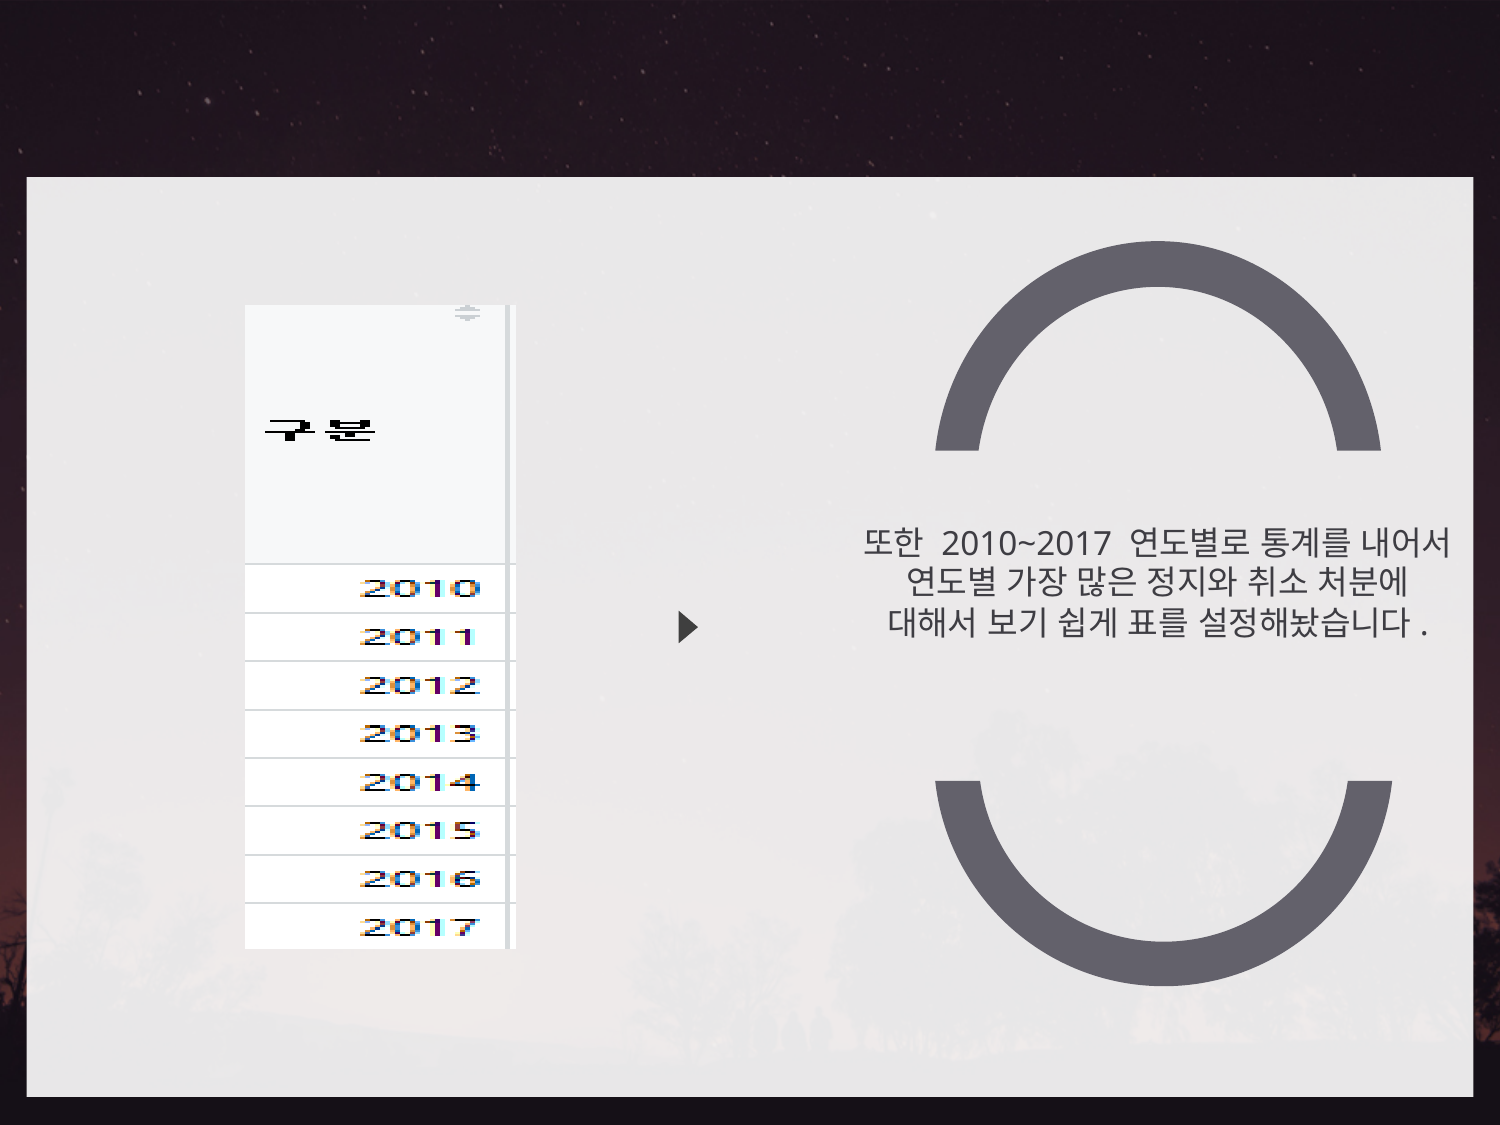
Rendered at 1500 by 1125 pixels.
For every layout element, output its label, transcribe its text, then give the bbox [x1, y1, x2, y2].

text_box [934, 240, 1383, 452]
picture [0, 0, 1500, 1125]
list 데이터 분석 [26, 52, 1459, 159]
text_box [678, 610, 698, 644]
text_box 또한 2010~2017 연도별로 통계를 내어서 연도별 가장 많은 정지와 취소 처분에 대해서 보기 쉽게 표를 설정해놨습니다. [848, 514, 1468, 649]
text_box [934, 779, 1394, 988]
